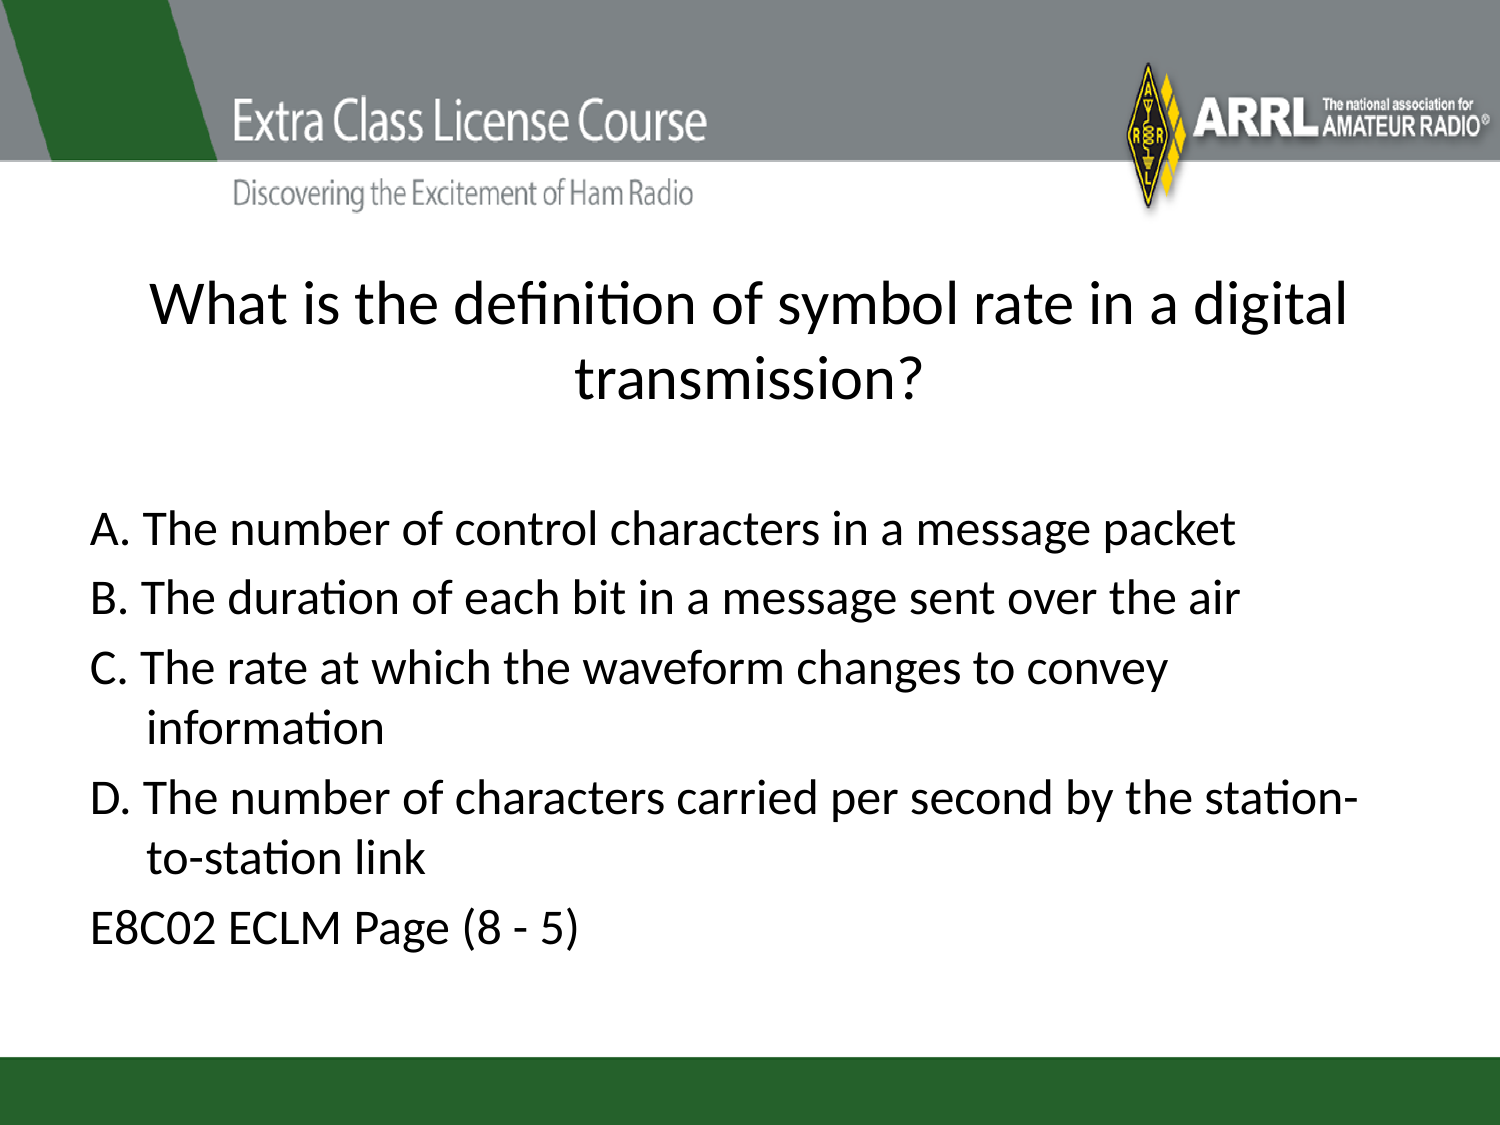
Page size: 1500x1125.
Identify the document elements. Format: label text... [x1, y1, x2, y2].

list A. The number of control characters in a message packet B. The duration of each bit in a message sent over the air C. The rate at which the waveform changes to convey information D. The number of characters carried per second by the station-to-station link E8C02 ECLM Page (8 - 5) [75, 487, 1425, 1005]
title What is the definition of symbol rate in a digital transmission? [75, 254, 1425, 435]
picture [0, 0, 1500, 1125]
